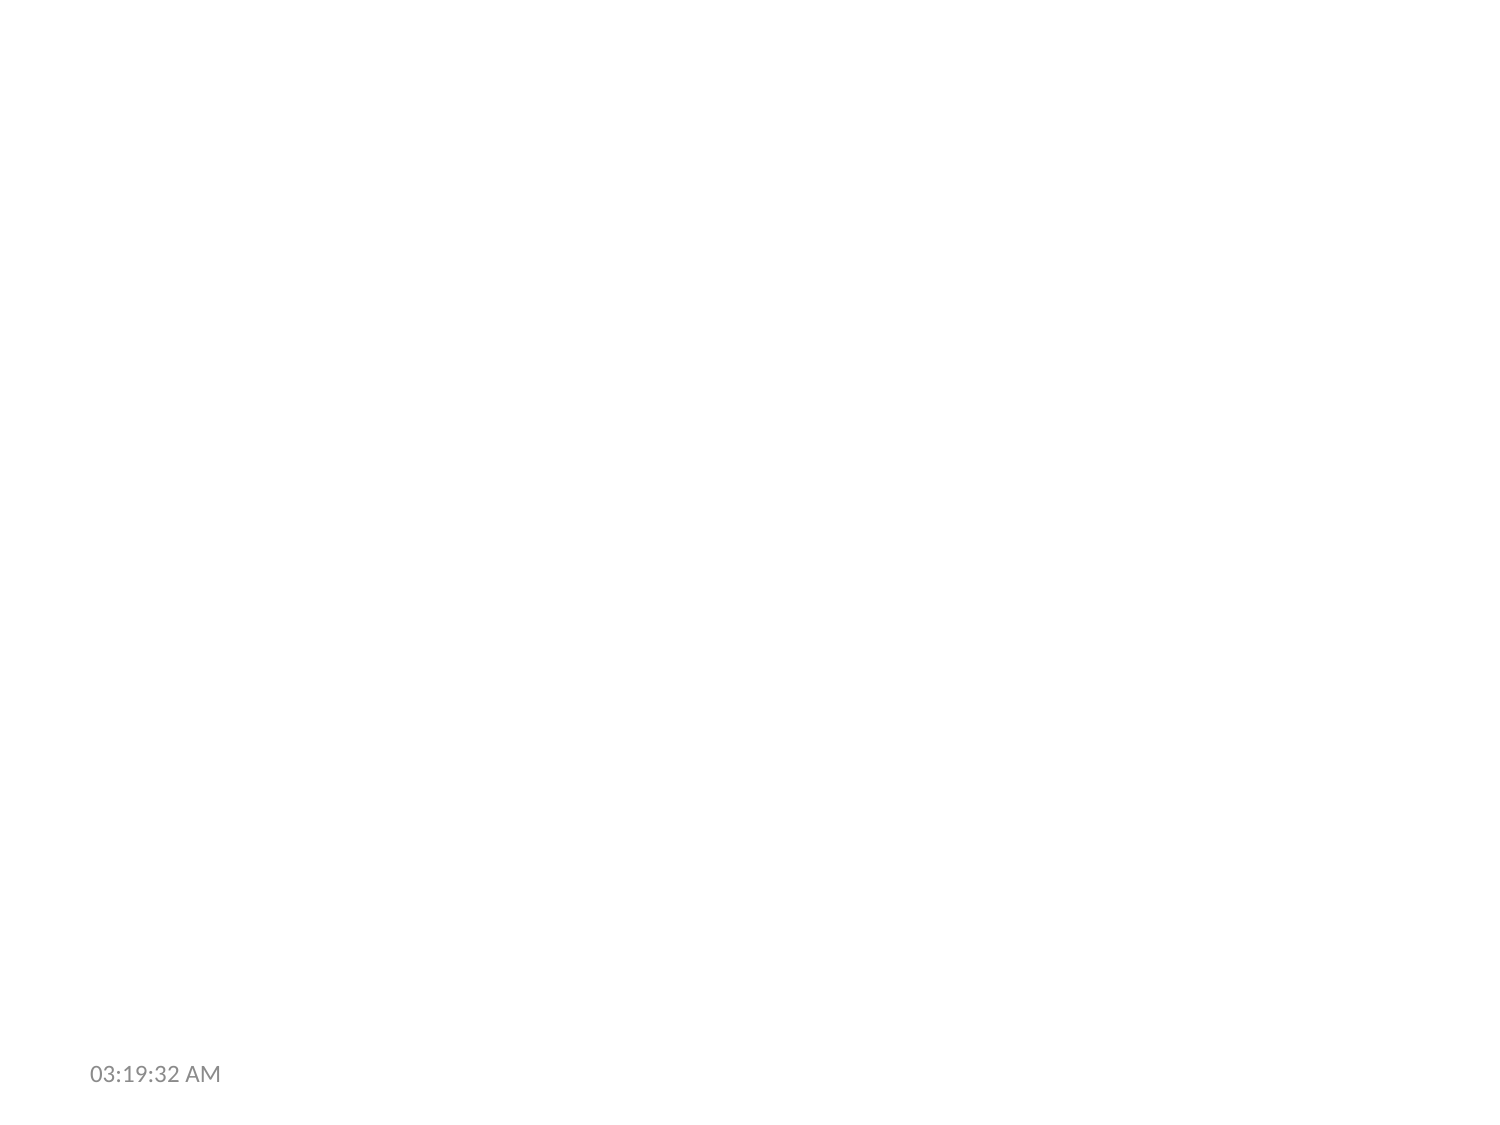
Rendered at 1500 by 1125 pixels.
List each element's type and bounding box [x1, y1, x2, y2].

slide_number [75, 1042, 425, 1103]
